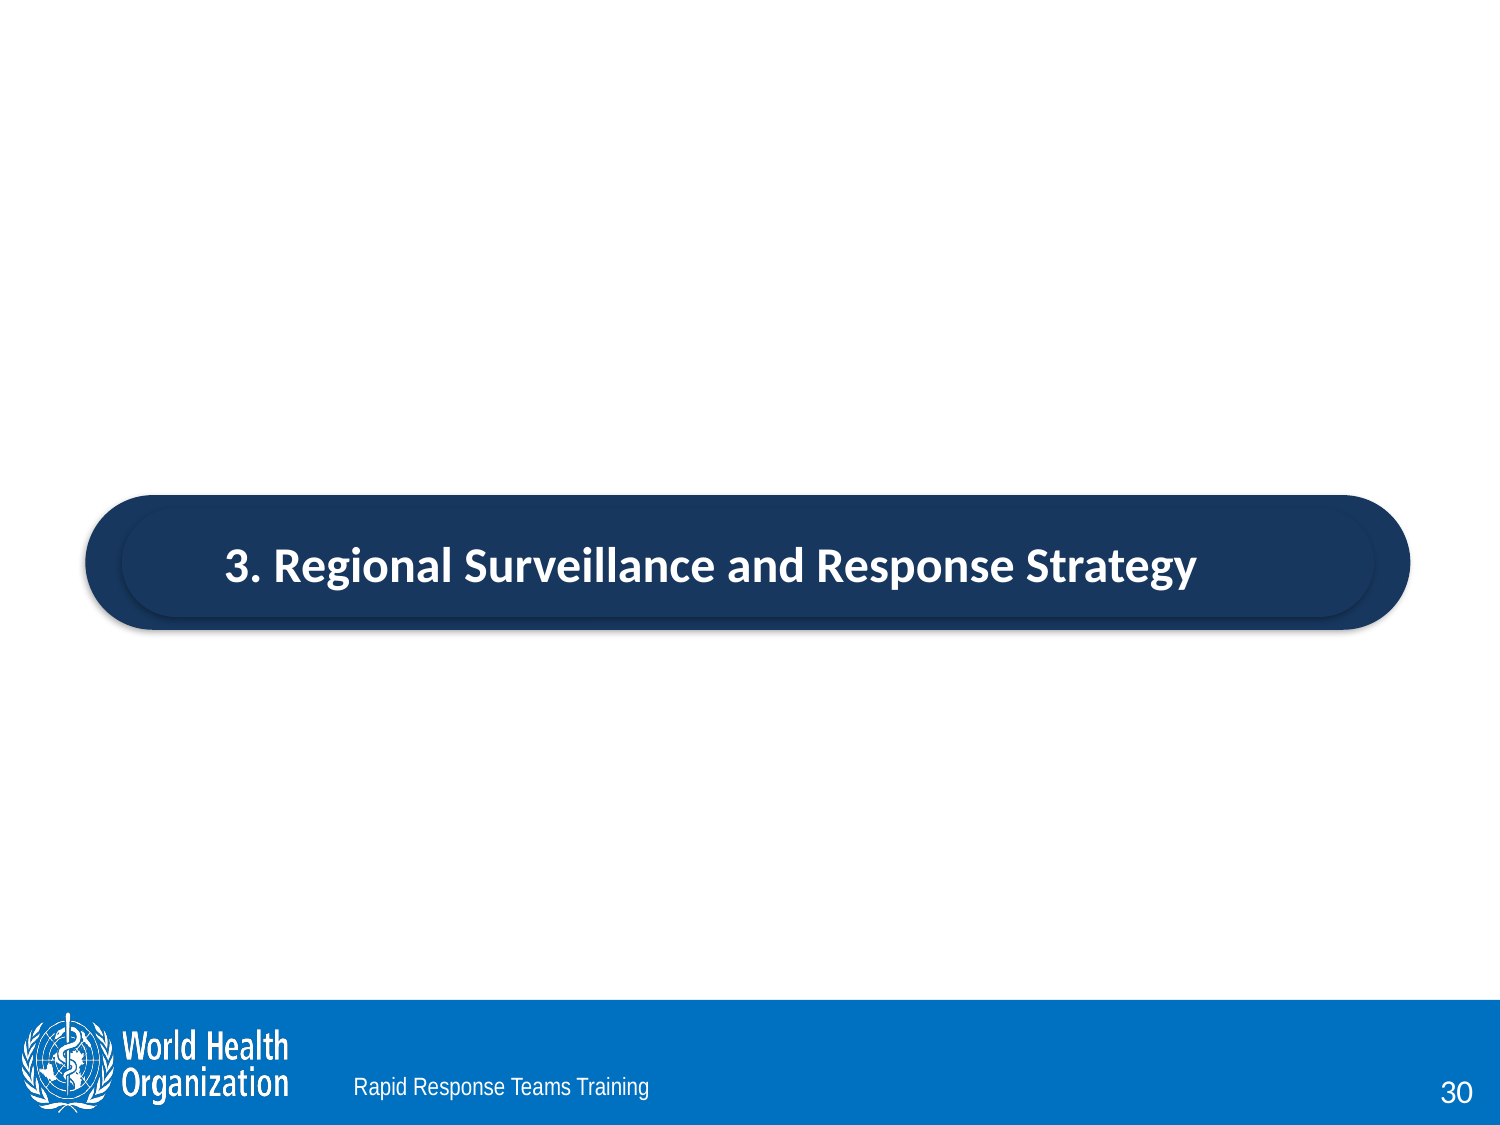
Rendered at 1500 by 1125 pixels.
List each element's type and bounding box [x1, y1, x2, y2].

text_box [85, 494, 1411, 630]
picture [21, 1012, 288, 1113]
